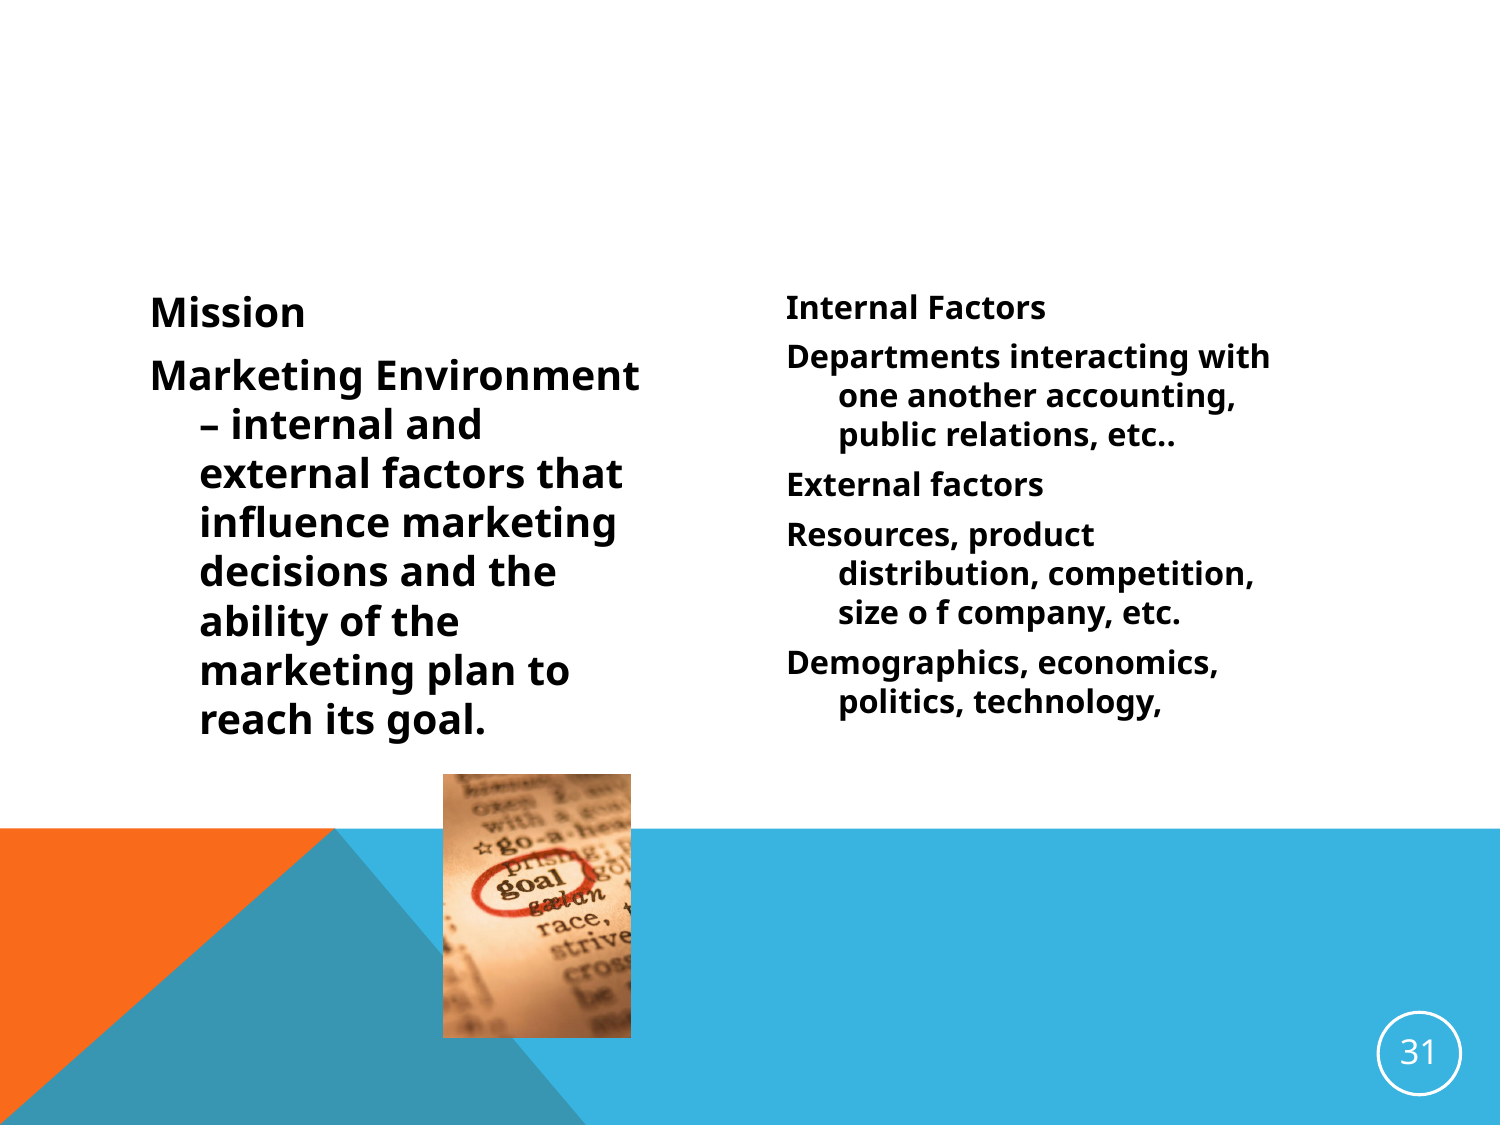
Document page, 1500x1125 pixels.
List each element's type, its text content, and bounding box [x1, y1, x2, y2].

list Mission Marketing Environment – internal and external factors that influence marketing decisions and the ability of the marketing plan to reach its goal. [134, 279, 660, 790]
slide_number 31 [1376, 1010, 1463, 1097]
picture [443, 774, 632, 1038]
list Internal Factors Departments interacting with one another accounting, public relations, etc.. External factors Resources, product distribution, competition, size o f company, etc. Demographics, economics, politics, technology, [771, 279, 1296, 790]
